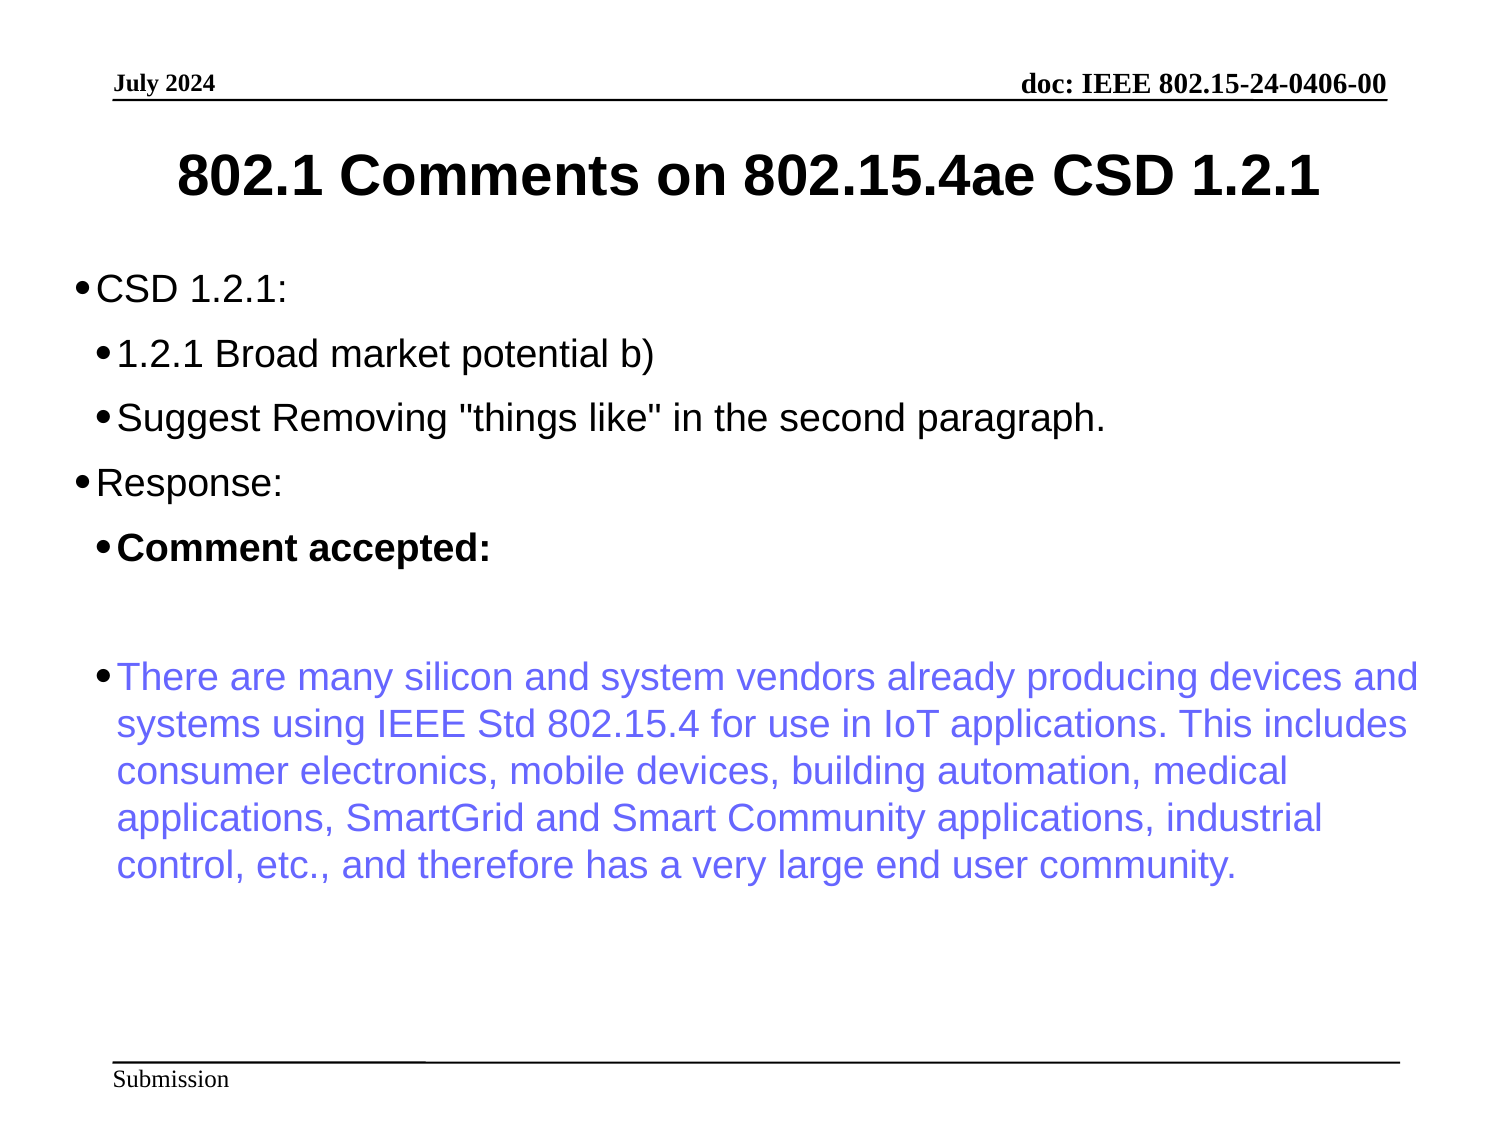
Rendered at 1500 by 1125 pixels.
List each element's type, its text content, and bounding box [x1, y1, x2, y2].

text_box CSD 1.2.1: 1.2.1 Broad market potential b) Suggest Removing "things like" in the second paragraph. Response: Comment accepted: There are many silicon and system vendors already producing devices and systems using IEEE Std 802.15.4 for use in IoT applications. This includes consumer electronics, mobile devices, building automation, medical applications, SmartGrid and Smart Community applications, industrial control, etc., and therefore has a very large end user community. [74, 263, 1425, 916]
text_box 802.1 Comments on 802.15.4ae CSD 1.2.1 [74, 112, 1425, 233]
